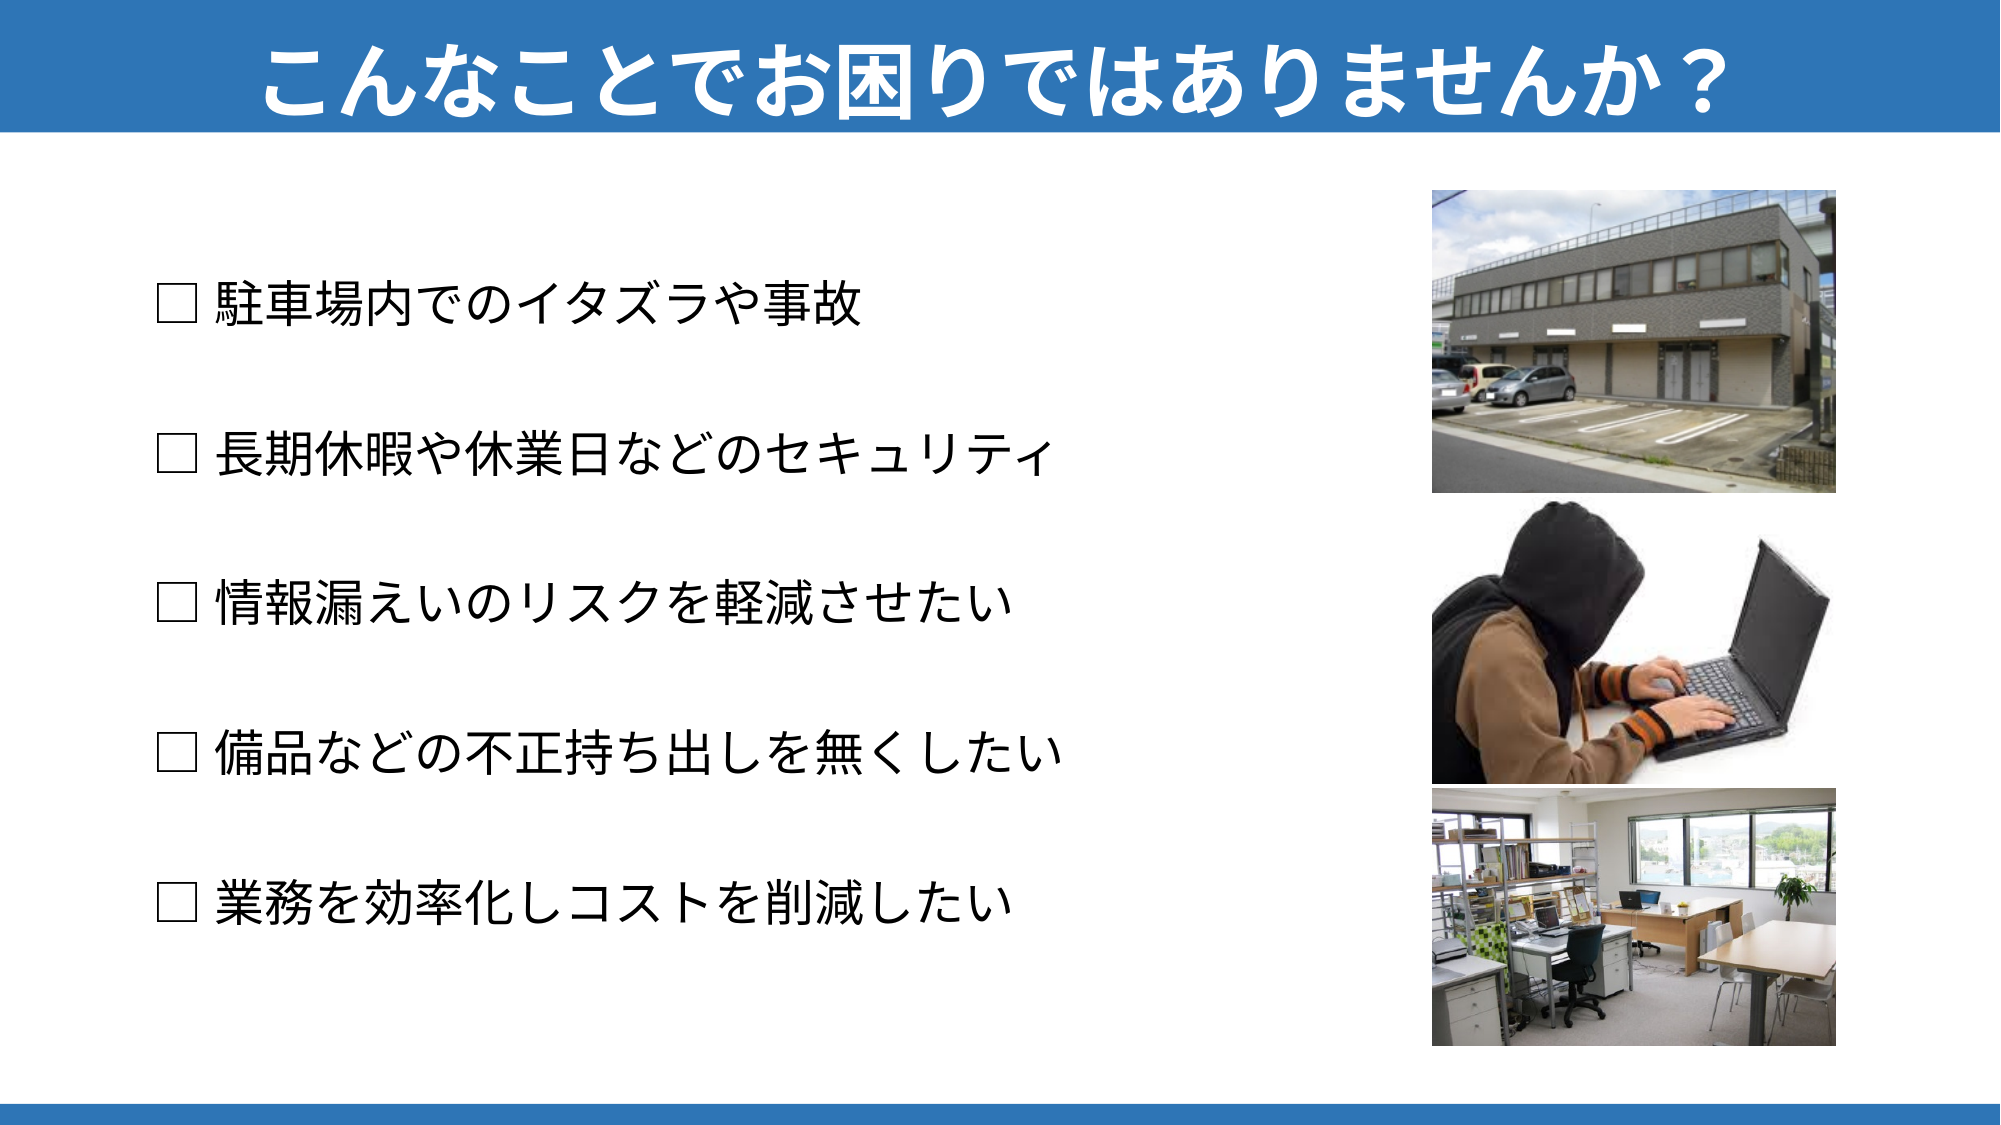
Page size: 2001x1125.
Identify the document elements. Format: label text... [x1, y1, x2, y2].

text_box こんなことでお困りではありませんか？ [238, 21, 1762, 137]
picture [1432, 190, 1836, 493]
text_box [0, 0, 2000, 133]
picture [1432, 788, 1836, 1046]
list □駐車場内でのイタズラや事故 □長期休暇や休業日などのセキュリティ □情報漏えいのリスクを軽減させたい □備品などの不正持ち出しを無くしたい □業務を効率化しコストを削減したい [137, 272, 1863, 986]
text_box [0, 1103, 2000, 1125]
picture [1432, 497, 1863, 784]
